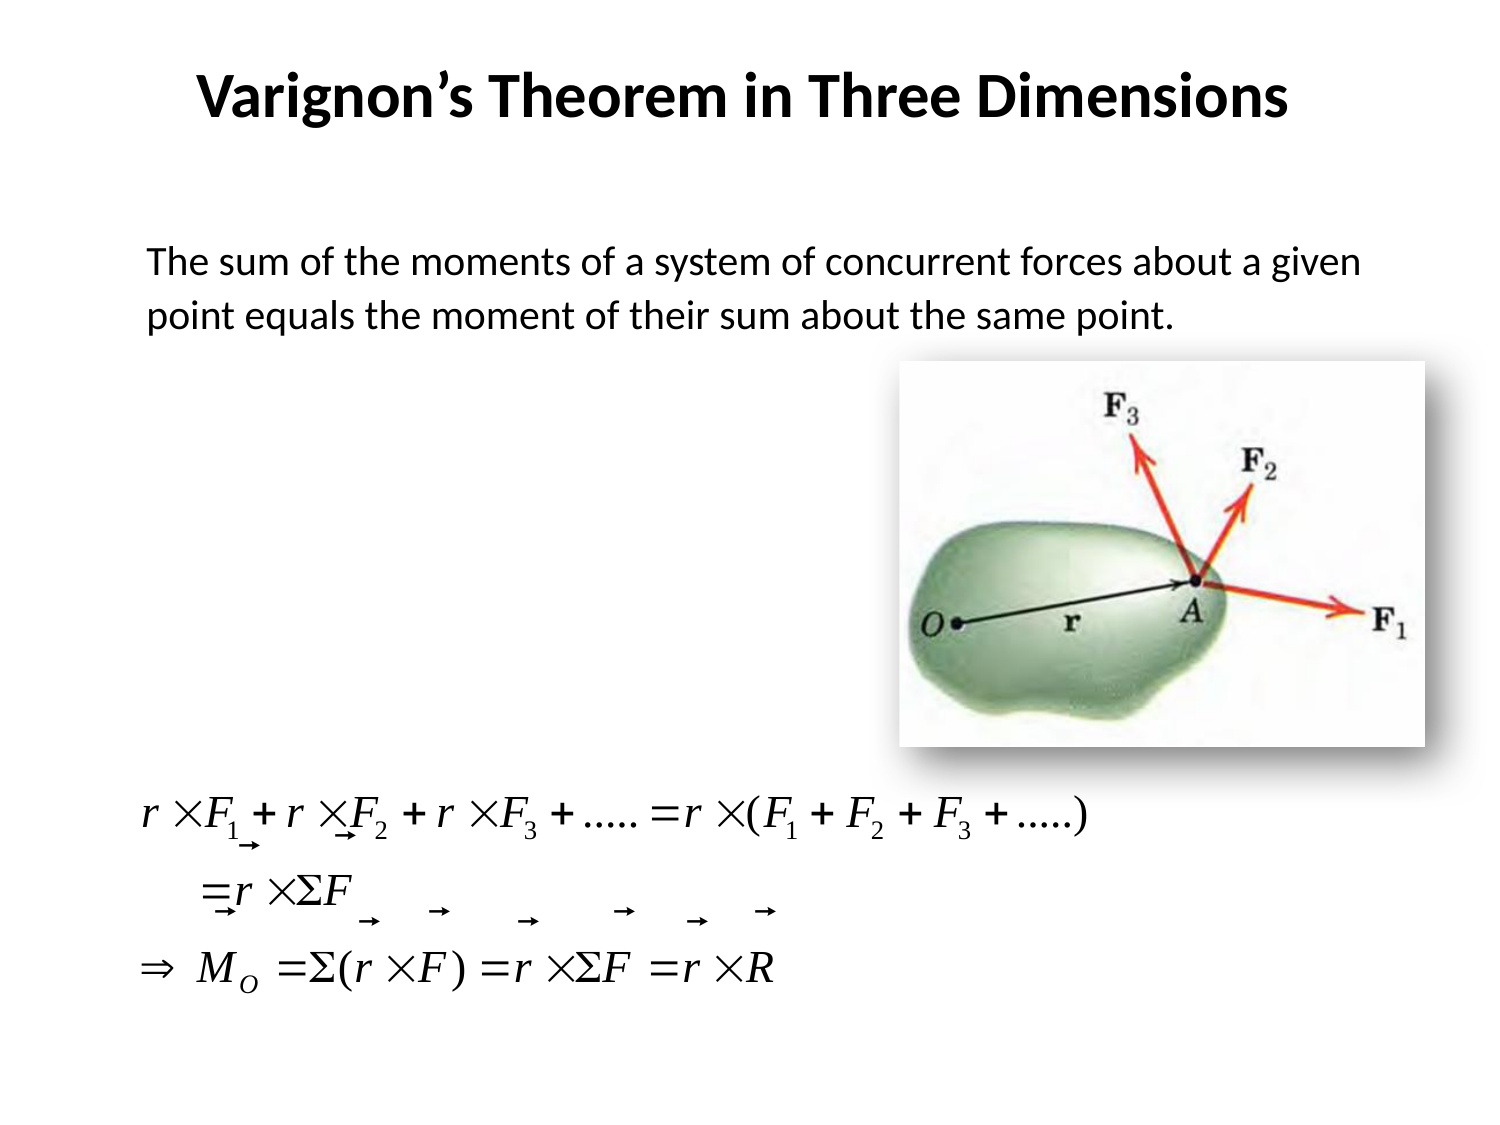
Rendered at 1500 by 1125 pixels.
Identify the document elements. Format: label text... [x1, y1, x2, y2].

list The sum of the moments of a system of concurrent forces about a given point equals the moment of their sum about the same point. [75, 200, 1425, 1005]
picture [899, 361, 1426, 748]
title Varignon’s Theorem in Three Dimensions [75, 45, 1425, 200]
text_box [133, 775, 1097, 1006]
